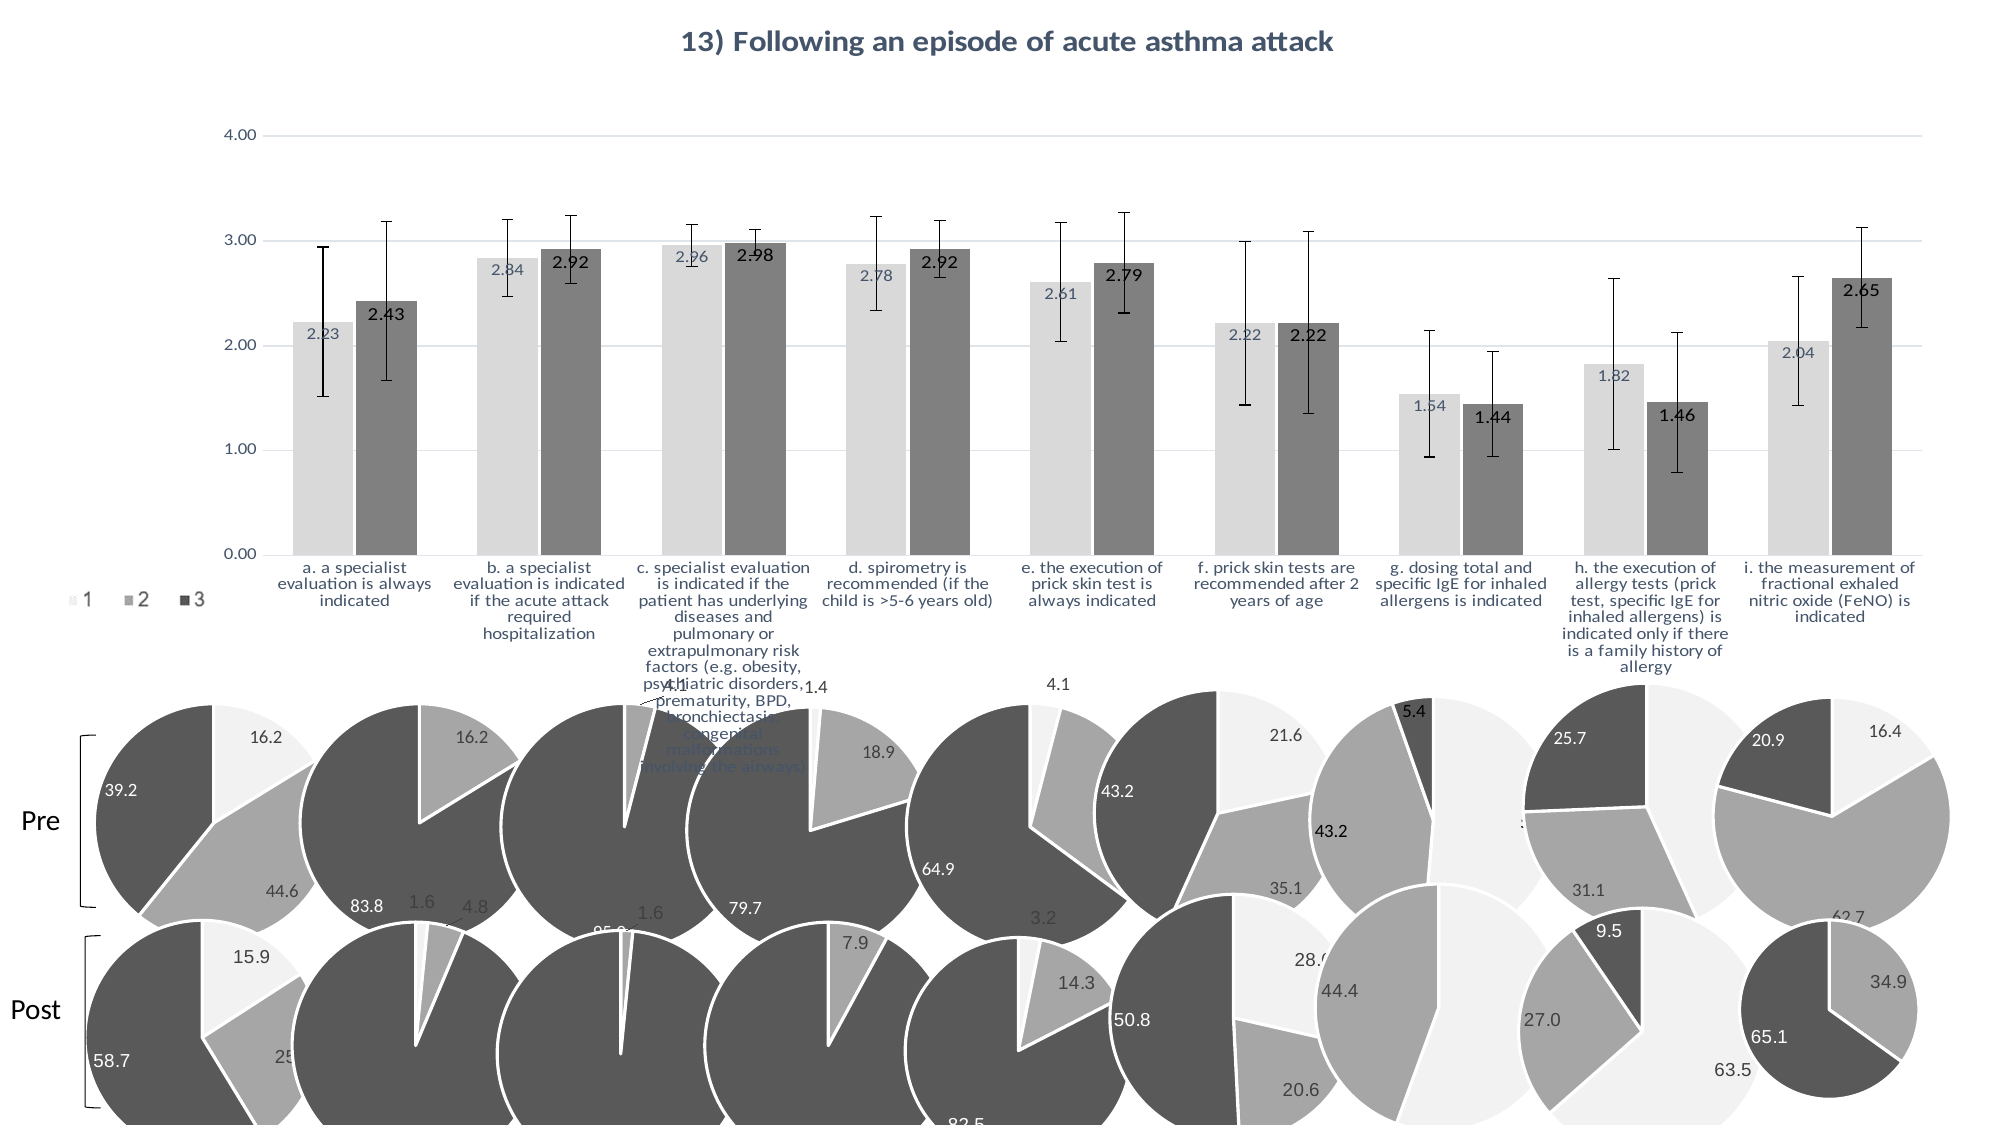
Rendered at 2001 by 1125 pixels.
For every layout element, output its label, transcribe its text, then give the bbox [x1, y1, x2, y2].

text_box Post [0, 983, 69, 1033]
chart [69, 0, 1966, 1125]
picture [46, 571, 92, 623]
text_box [79, 734, 89, 865]
text_box Pre [6, 793, 76, 844]
